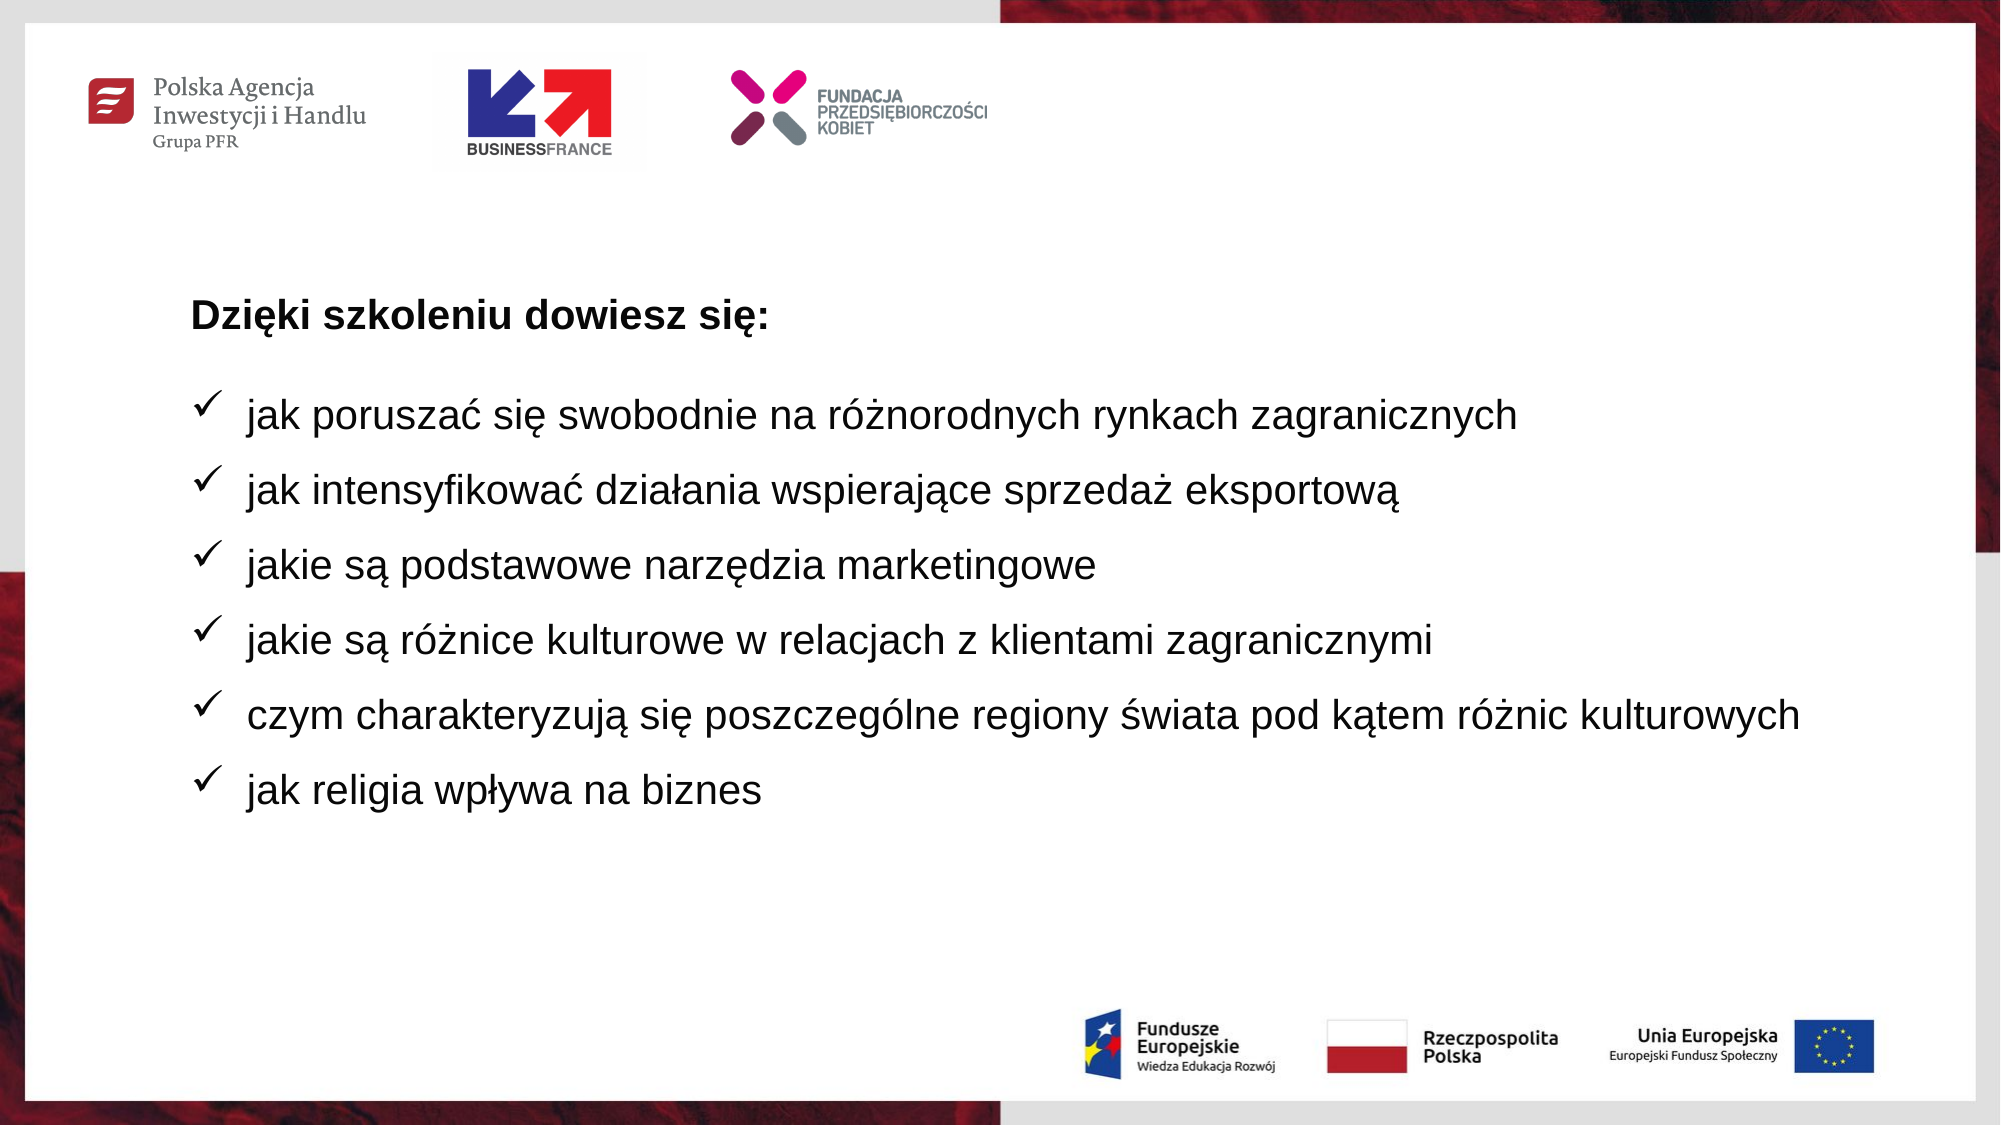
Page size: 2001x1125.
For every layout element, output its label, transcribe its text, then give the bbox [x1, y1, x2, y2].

text_box Dzięki szkoleniu dowiesz się: jak poruszać się swobodnie na różnorodnych rynkach zagranicznych jak intensyfikować działania wspierające sprzedaż eksportową jakie są podstawowe narzędzia marketingowe jakie są różnice kulturowe w relacjach z klientami zagranicznymi czym charakteryzują się poszczególne regiony świata pod kątem różnic kulturowych jak religia wpływa na biznes [186, 183, 1814, 942]
picture [0, 0, 2001, 1125]
